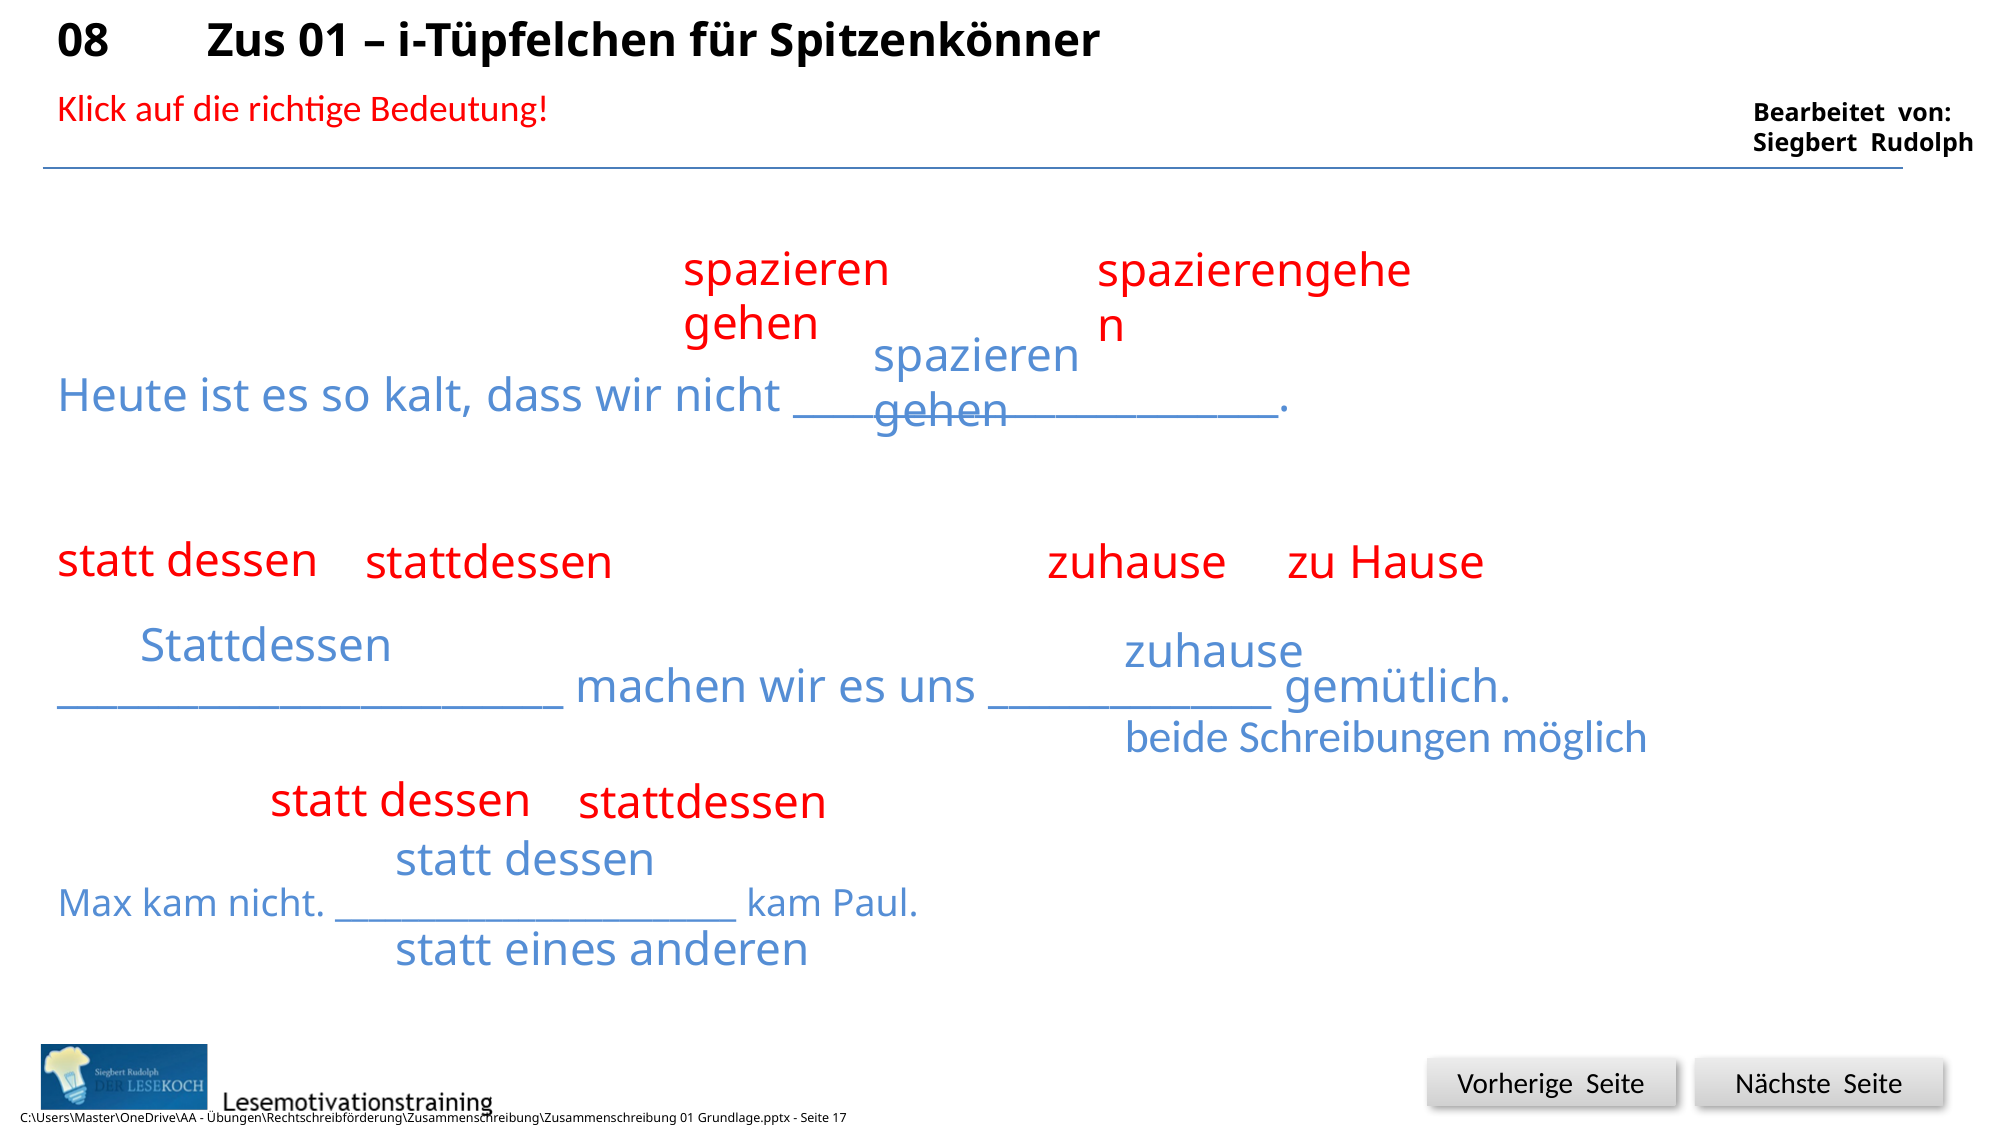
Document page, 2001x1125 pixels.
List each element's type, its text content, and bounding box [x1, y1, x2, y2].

text_box zuhause zu Hause [1033, 525, 1511, 596]
text_box stattdessen [350, 525, 717, 595]
text_box spazierengehen [1082, 233, 1449, 359]
text_box stattdessen [563, 765, 930, 835]
text_box spazieren gehen [669, 231, 1036, 357]
text_box Heute ist es so kalt, dass wir nicht ________________________. _________________________ machen wir es uns ______________ gemütlich. [42, 267, 1660, 720]
text_box Stattdessen [125, 607, 493, 678]
picture [40, 1044, 508, 1102]
text_box statt dessen statt eines anderen [380, 822, 860, 983]
text_box statt dessen [42, 523, 409, 594]
text_box Max kam nicht. ________________________ kam Paul. [860, 770, 1043, 932]
text_box Klick auf die richtige Bedeutung! [42, 76, 1043, 137]
text_box statt dessen [255, 763, 622, 834]
text_box 08 Zus 01 – i-Tüpfelchen für Spitzenkönner [42, 3, 2000, 73]
text_box spazieren gehen [859, 318, 1226, 443]
text_box zuhause beide Schreibungen möglich [1110, 613, 1709, 769]
text_box C:\Users\Master\OneDrive\AA - Übungen\Rechtschreibförderung\Zusammenschreibung\Zusammenschreibung 01 Grundlage.pptx - Seite 17 [5, 1102, 862, 1125]
text_box Max kam nicht. ________________________ kam Paul. [42, 770, 380, 932]
